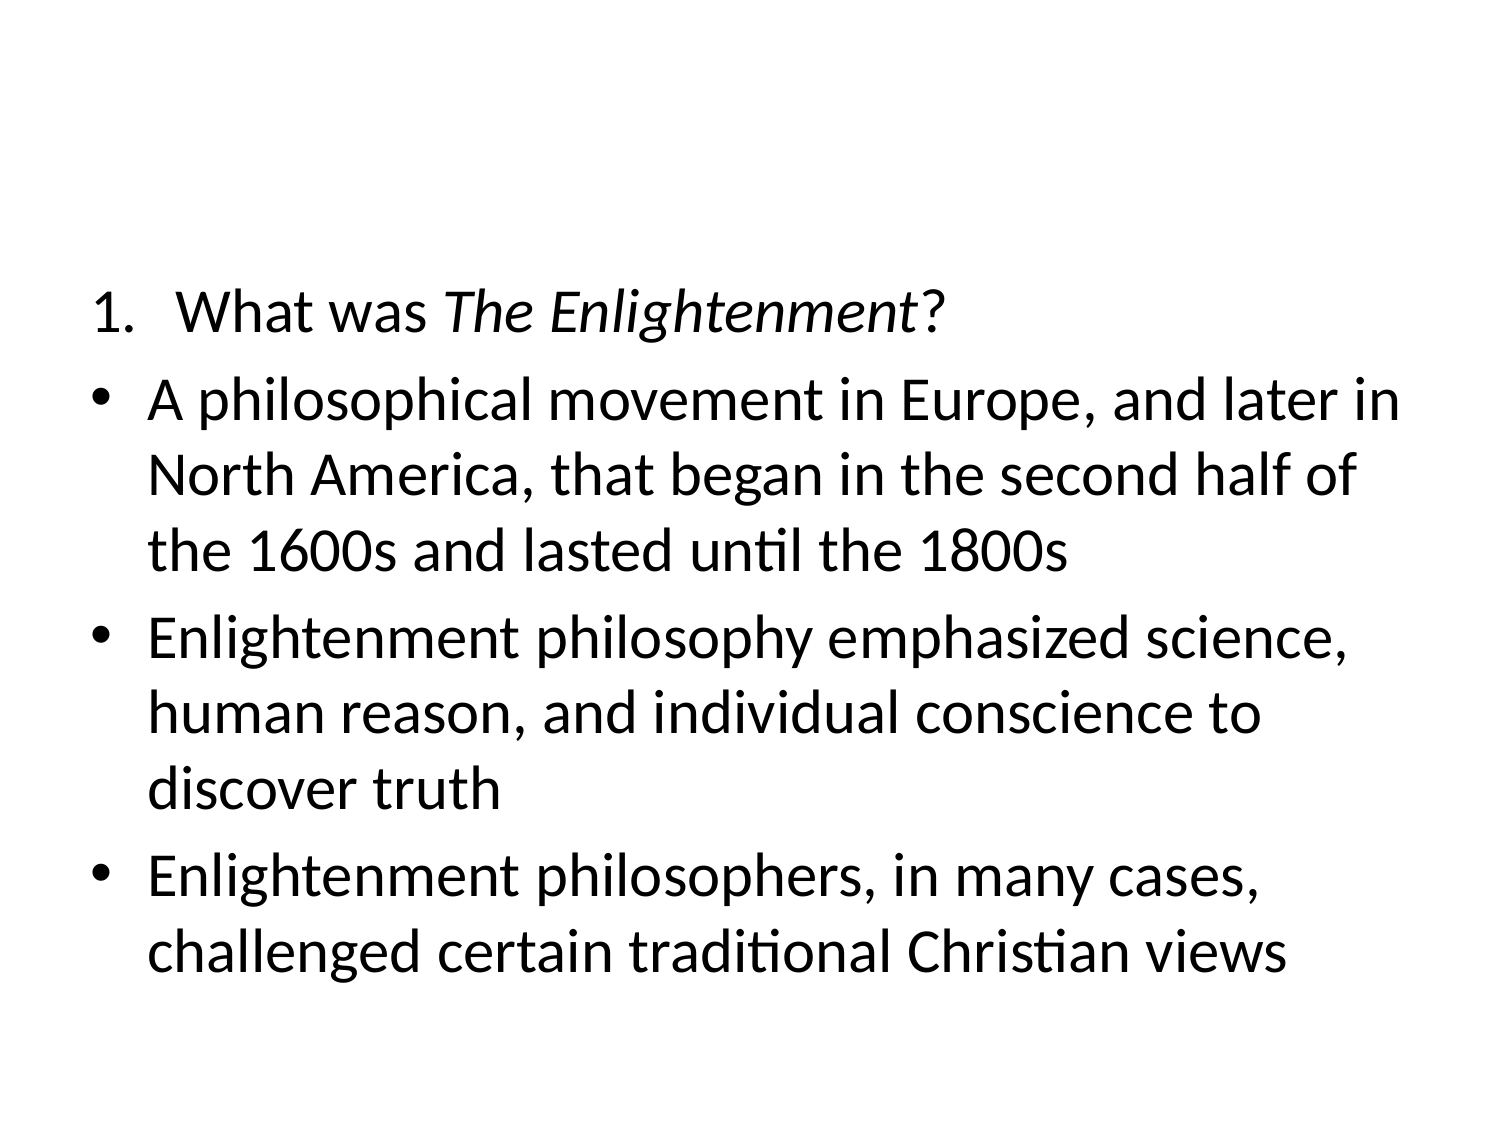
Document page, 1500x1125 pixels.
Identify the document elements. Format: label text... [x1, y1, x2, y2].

list What was The Enlightenment? A philosophical movement in Europe, and later in North America, that began in the second half of the 1600s and lasted until the 1800s Enlightenment philosophy emphasized science, human reason, and individual conscience to discover truth Enlightenment philosophers, in many cases, challenged certain traditional Christian views [75, 262, 1425, 1005]
